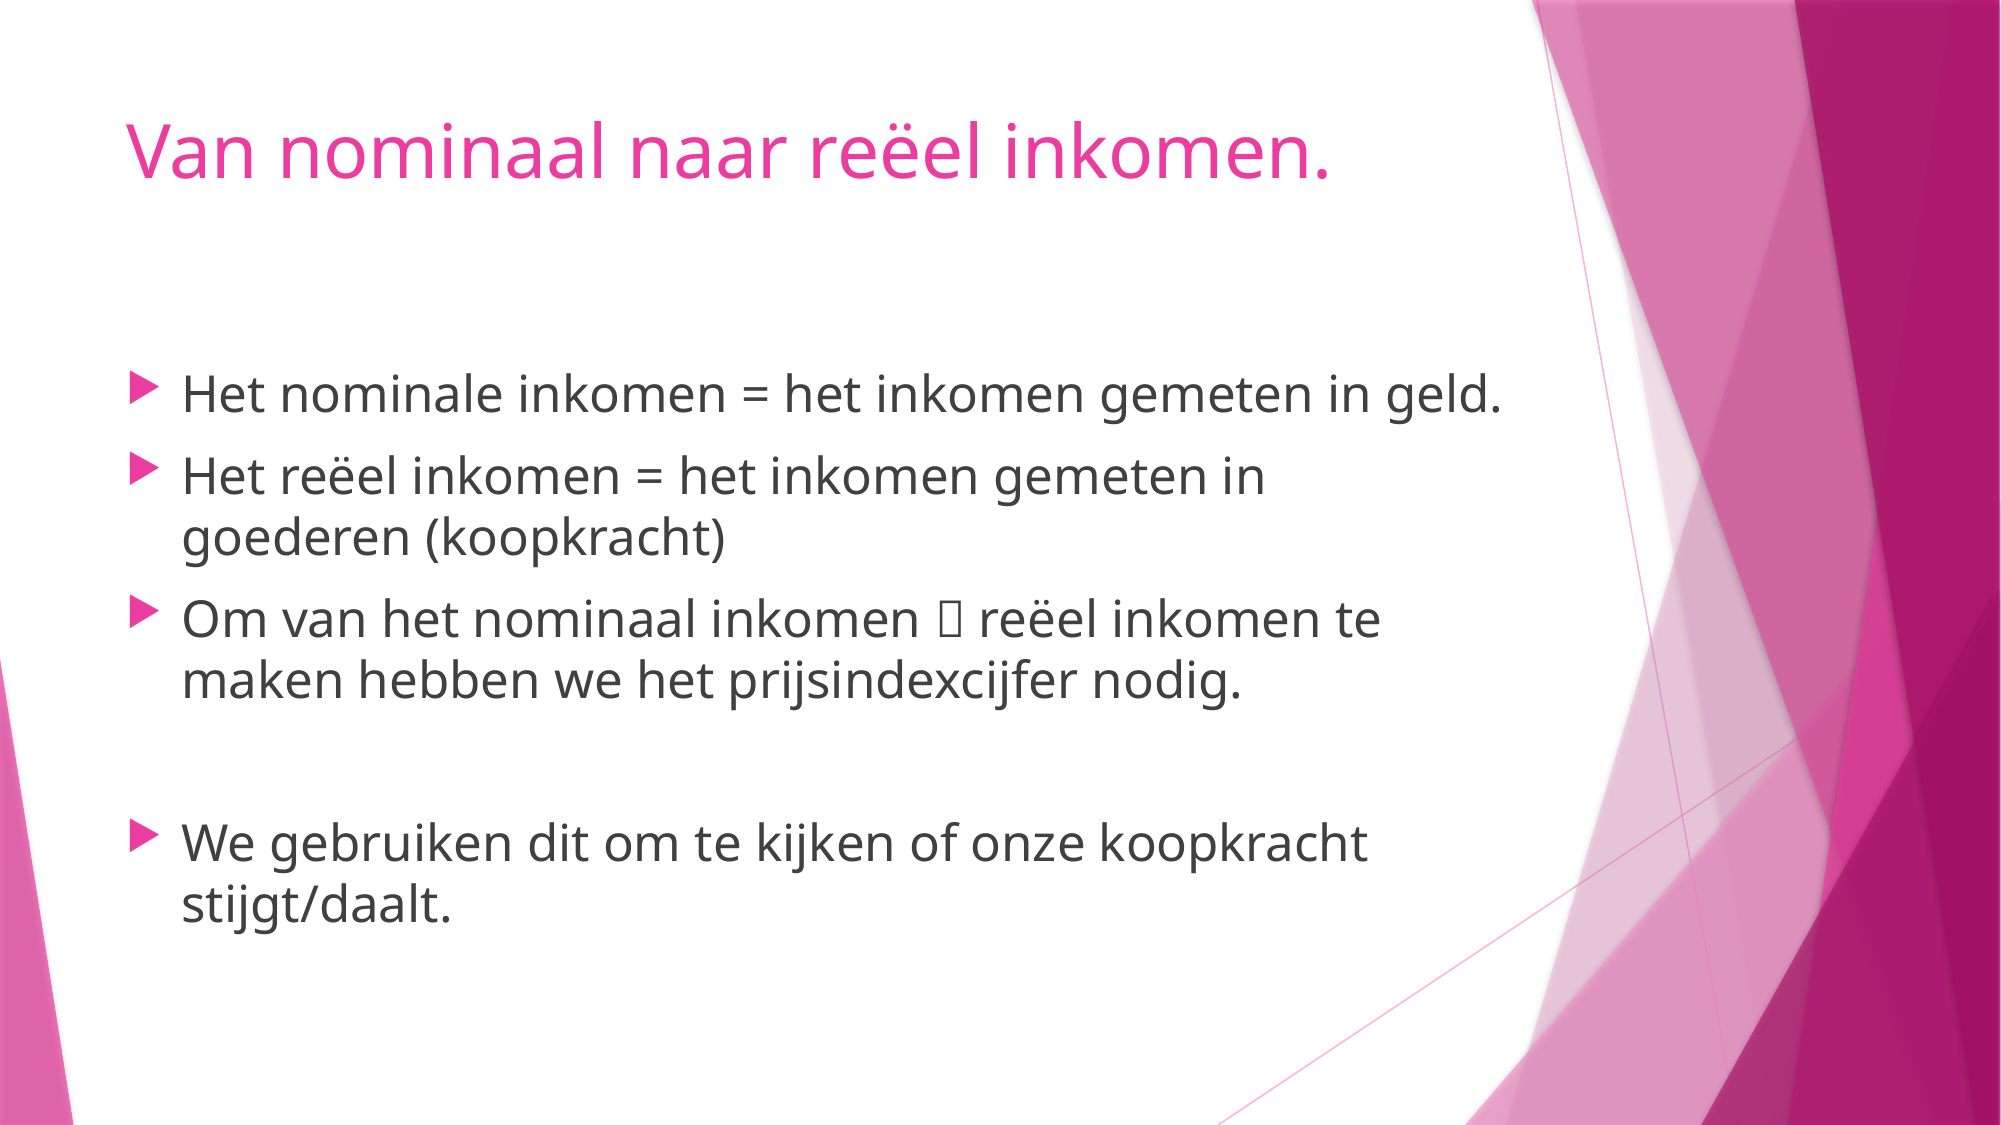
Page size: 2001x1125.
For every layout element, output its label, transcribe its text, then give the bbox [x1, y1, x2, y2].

list Het nominale inkomen = het inkomen gemeten in geld. Het reëel inkomen = het inkomen gemeten in goederen (koopkracht) Om van het nominaal inkomen  reëel inkomen te maken hebben we het prijsindexcijfer nodig. We gebruiken dit om te kijken of onze koopkracht stijgt/daalt. [111, 354, 1522, 992]
title Van nominaal naar reëel inkomen. [111, 96, 1522, 313]
